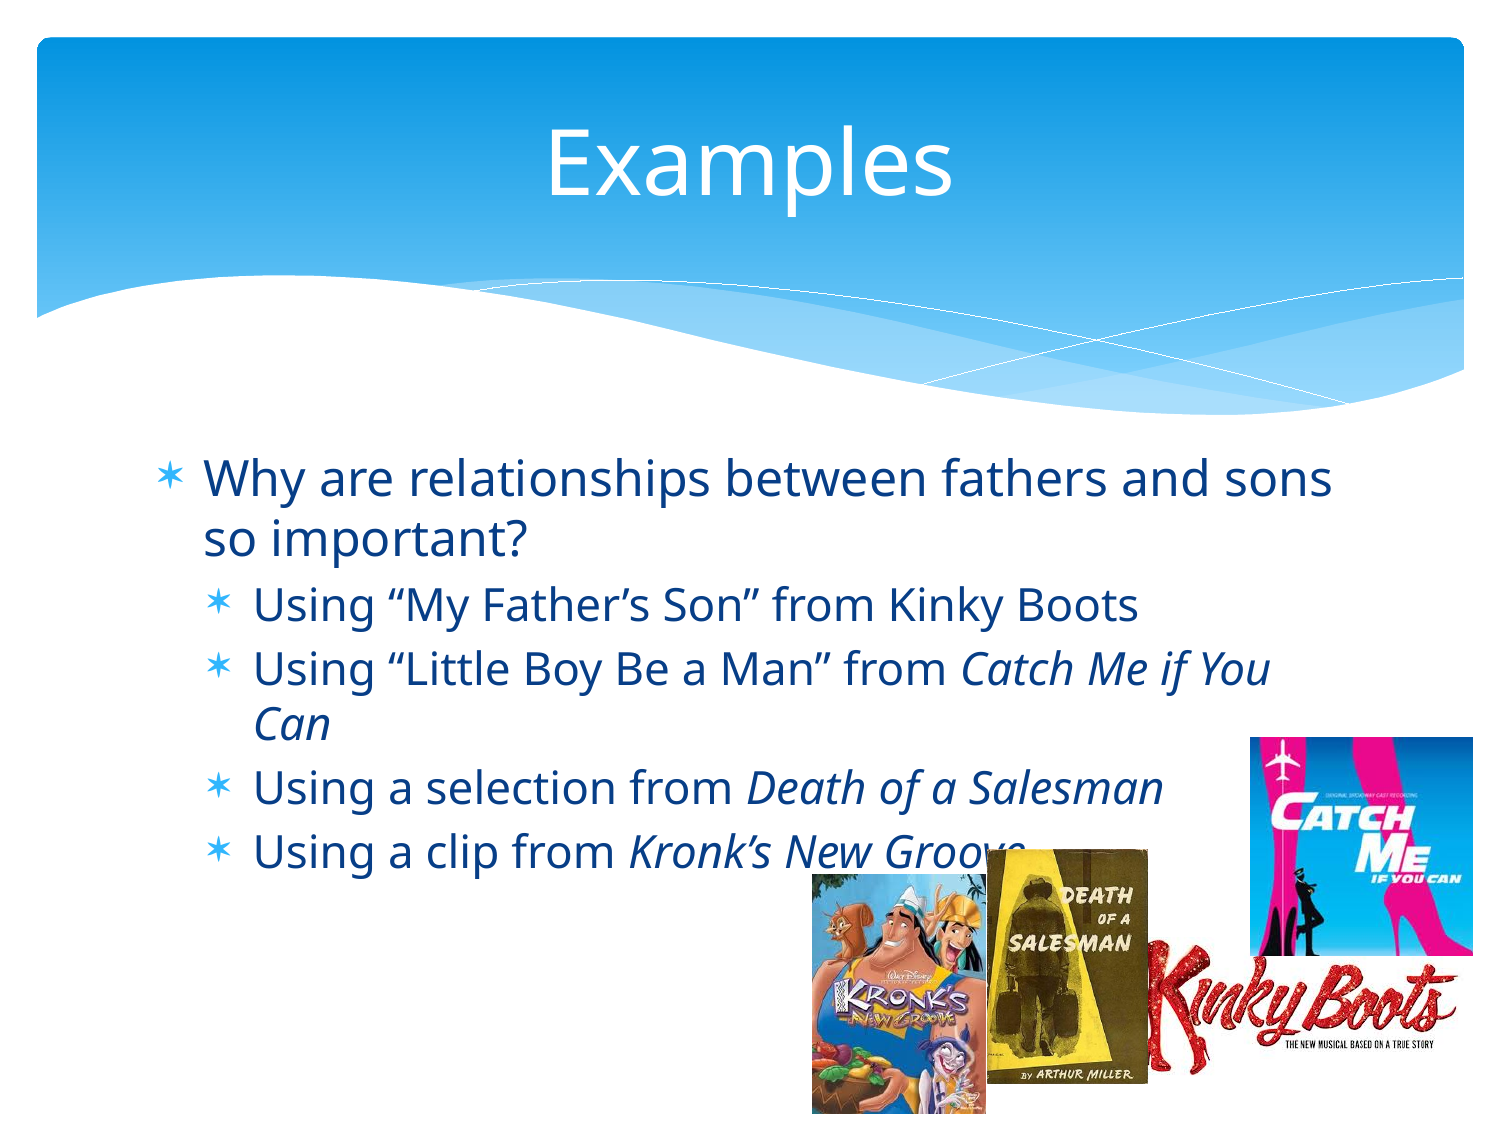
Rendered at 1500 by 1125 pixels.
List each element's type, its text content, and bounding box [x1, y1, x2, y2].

picture [987, 737, 1474, 1084]
title Examples [75, 55, 1425, 261]
picture [812, 874, 986, 1114]
list Why are relationships between fathers and sons so important? Using “My Father’s Son” from Kinky Boots Using “Little Boy Be a Man” from Catch Me if You Can Using a selection from Death of a Salesman Using a clip from Kronk’s New Groove [143, 438, 1359, 1005]
